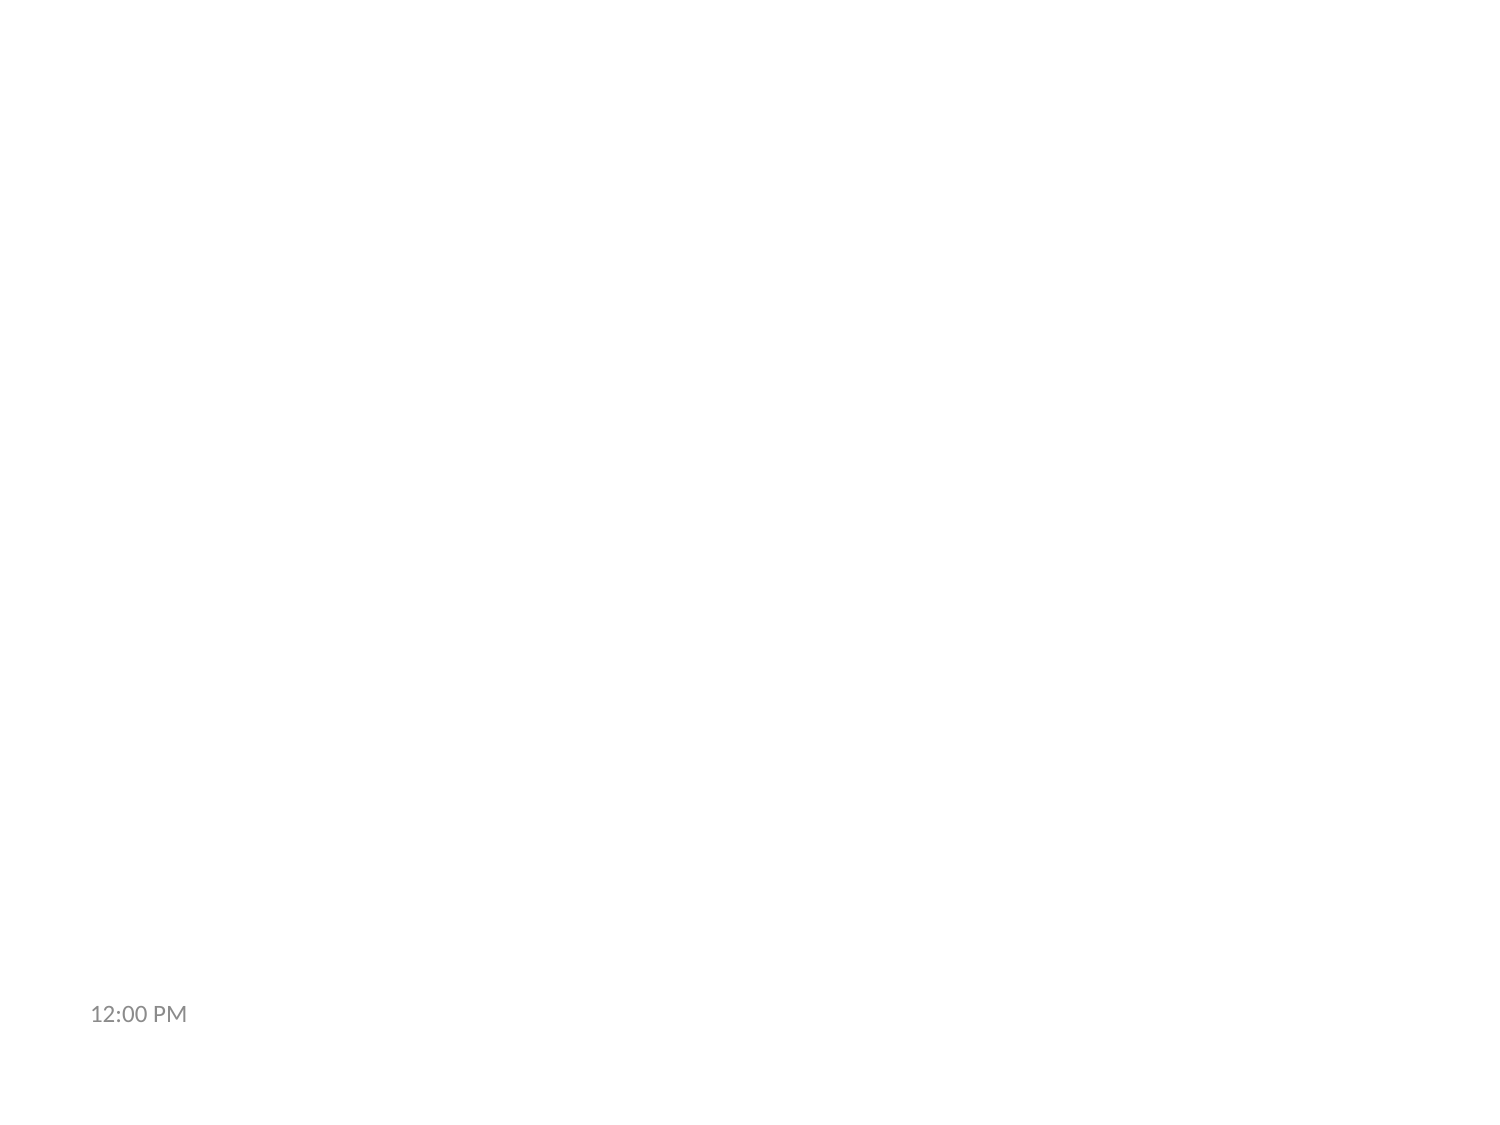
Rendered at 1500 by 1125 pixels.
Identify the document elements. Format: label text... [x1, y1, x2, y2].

text_box 3:35 PM [75, 982, 425, 1043]
